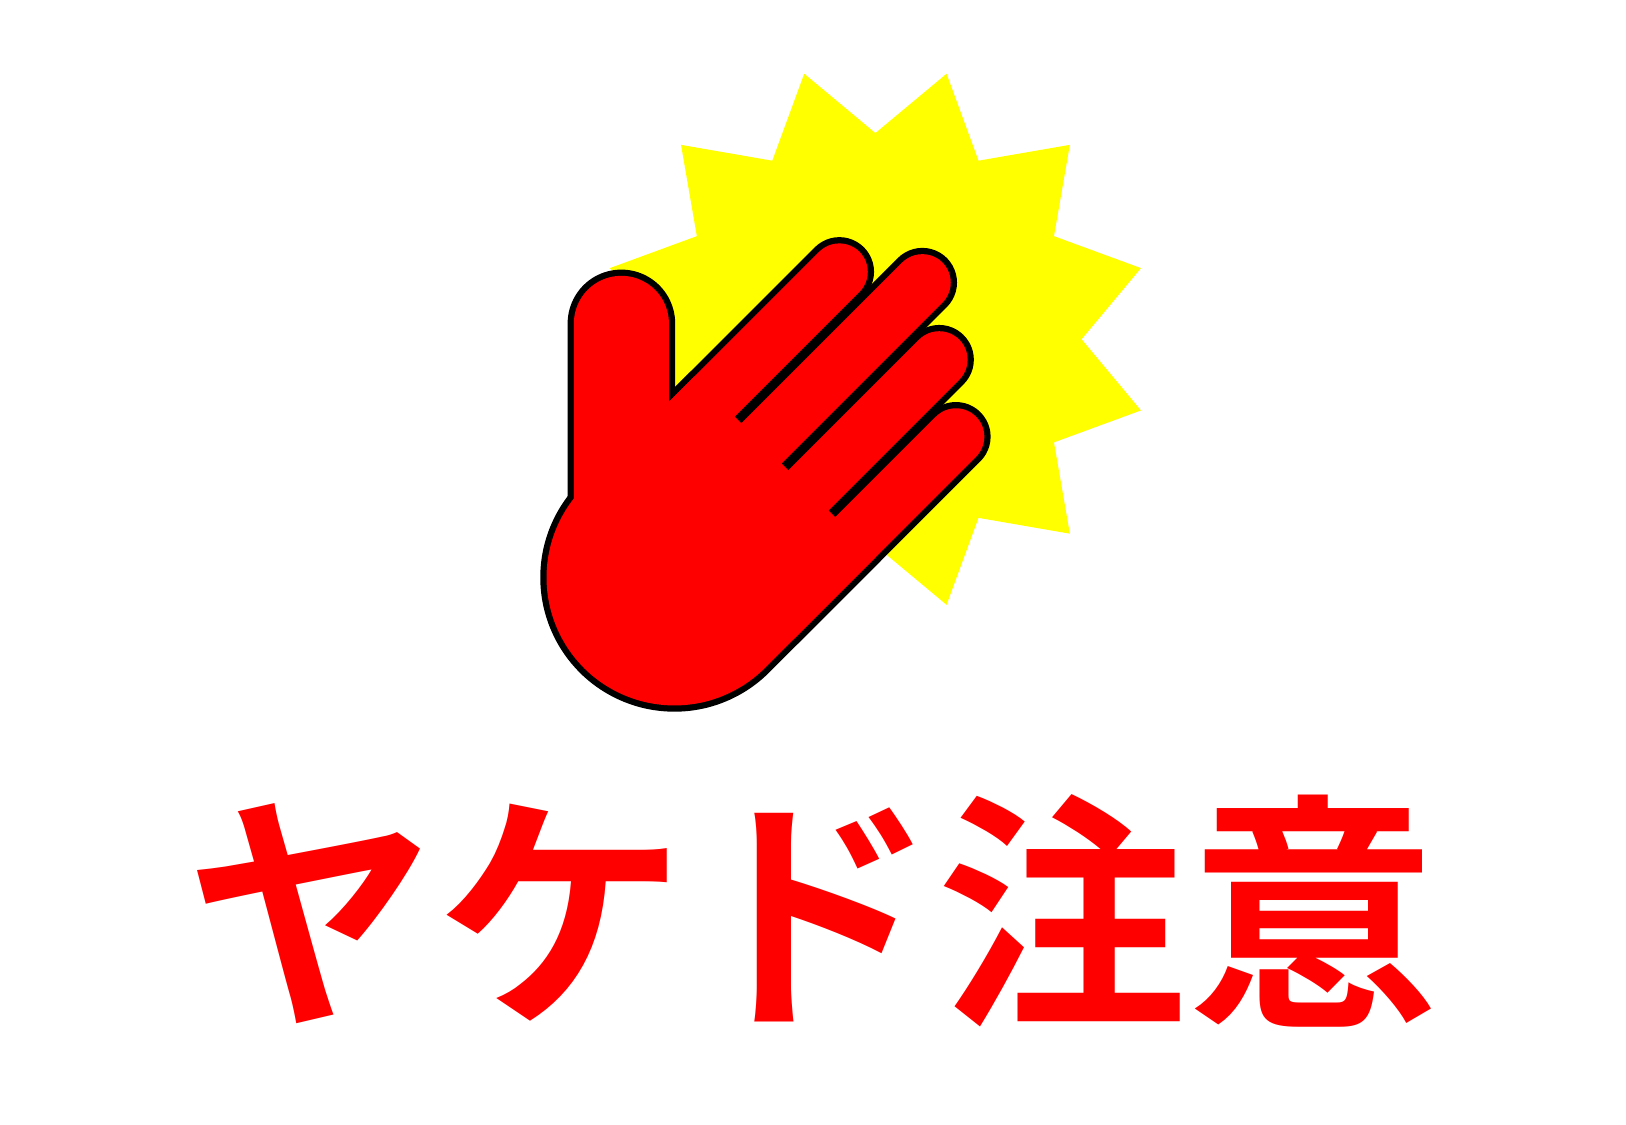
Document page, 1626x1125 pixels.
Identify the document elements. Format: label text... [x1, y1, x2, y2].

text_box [460, 121, 1175, 673]
text_box ヤケド注意 [0, 750, 1625, 1066]
